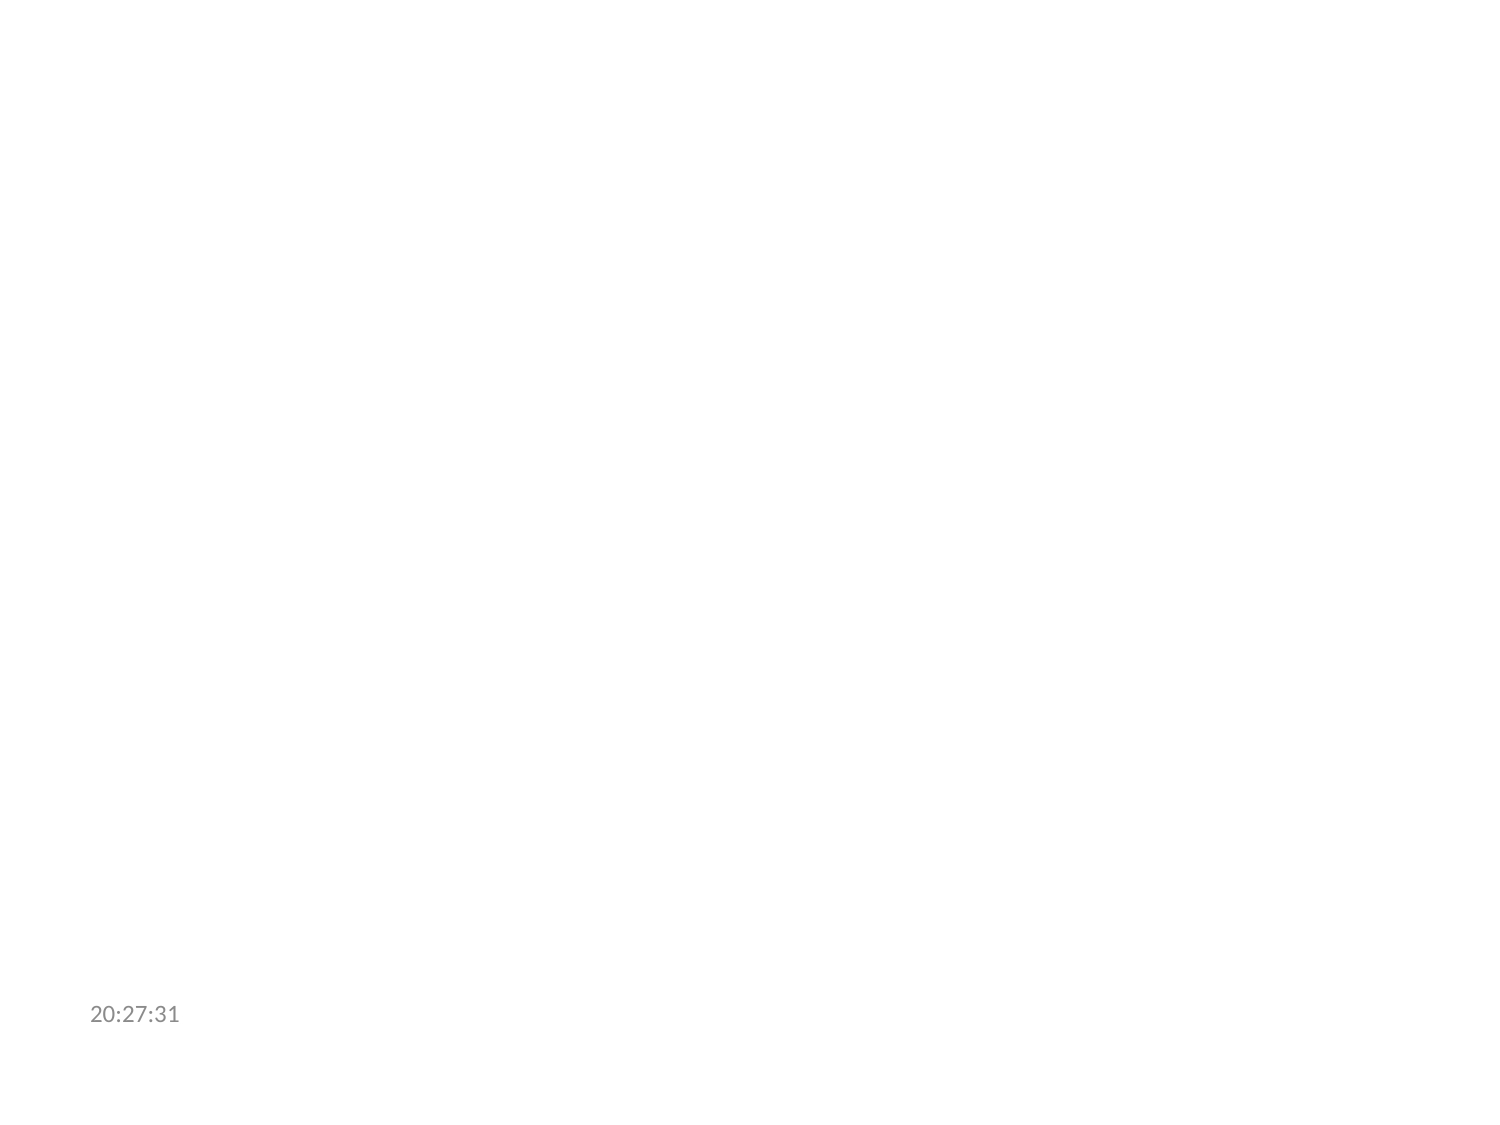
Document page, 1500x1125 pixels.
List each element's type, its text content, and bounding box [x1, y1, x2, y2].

text_box 15:35:09 [75, 982, 425, 1043]
